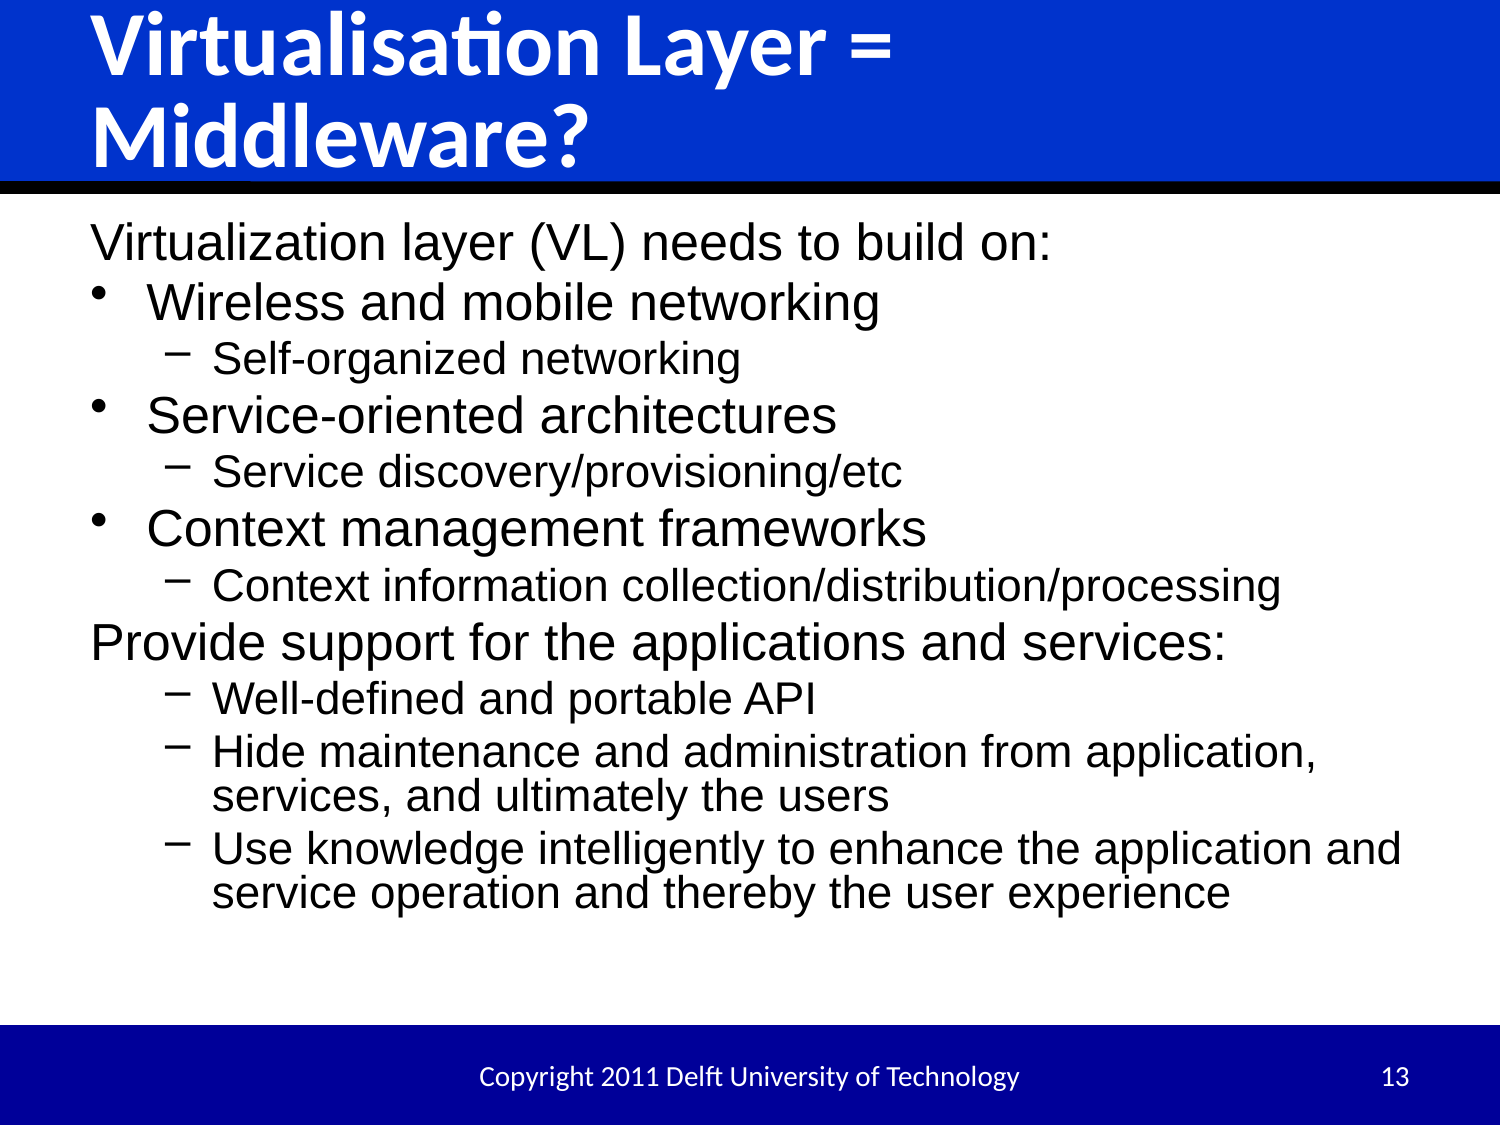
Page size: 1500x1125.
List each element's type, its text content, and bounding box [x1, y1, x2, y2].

slide_number 13 [1074, 1049, 1426, 1103]
list Virtualization layer (VL) needs to build on: Wireless and mobile networking Self-organized networking Service-oriented architectures Service discovery/provisioning/etc Context management frameworks Context information collection/distribution/processing Provide support for the applications and services: Well-defined and portable API Hide maintenance and administration from application, services, and ultimately the users Use knowledge intelligently to enhance the application and service operation and thereby the user experience [74, 212, 1426, 1006]
footer Copyright 2011 Delft University of Technology [437, 1049, 1063, 1103]
title Virtualisation Layer = Middleware? [74, 24, 1426, 163]
